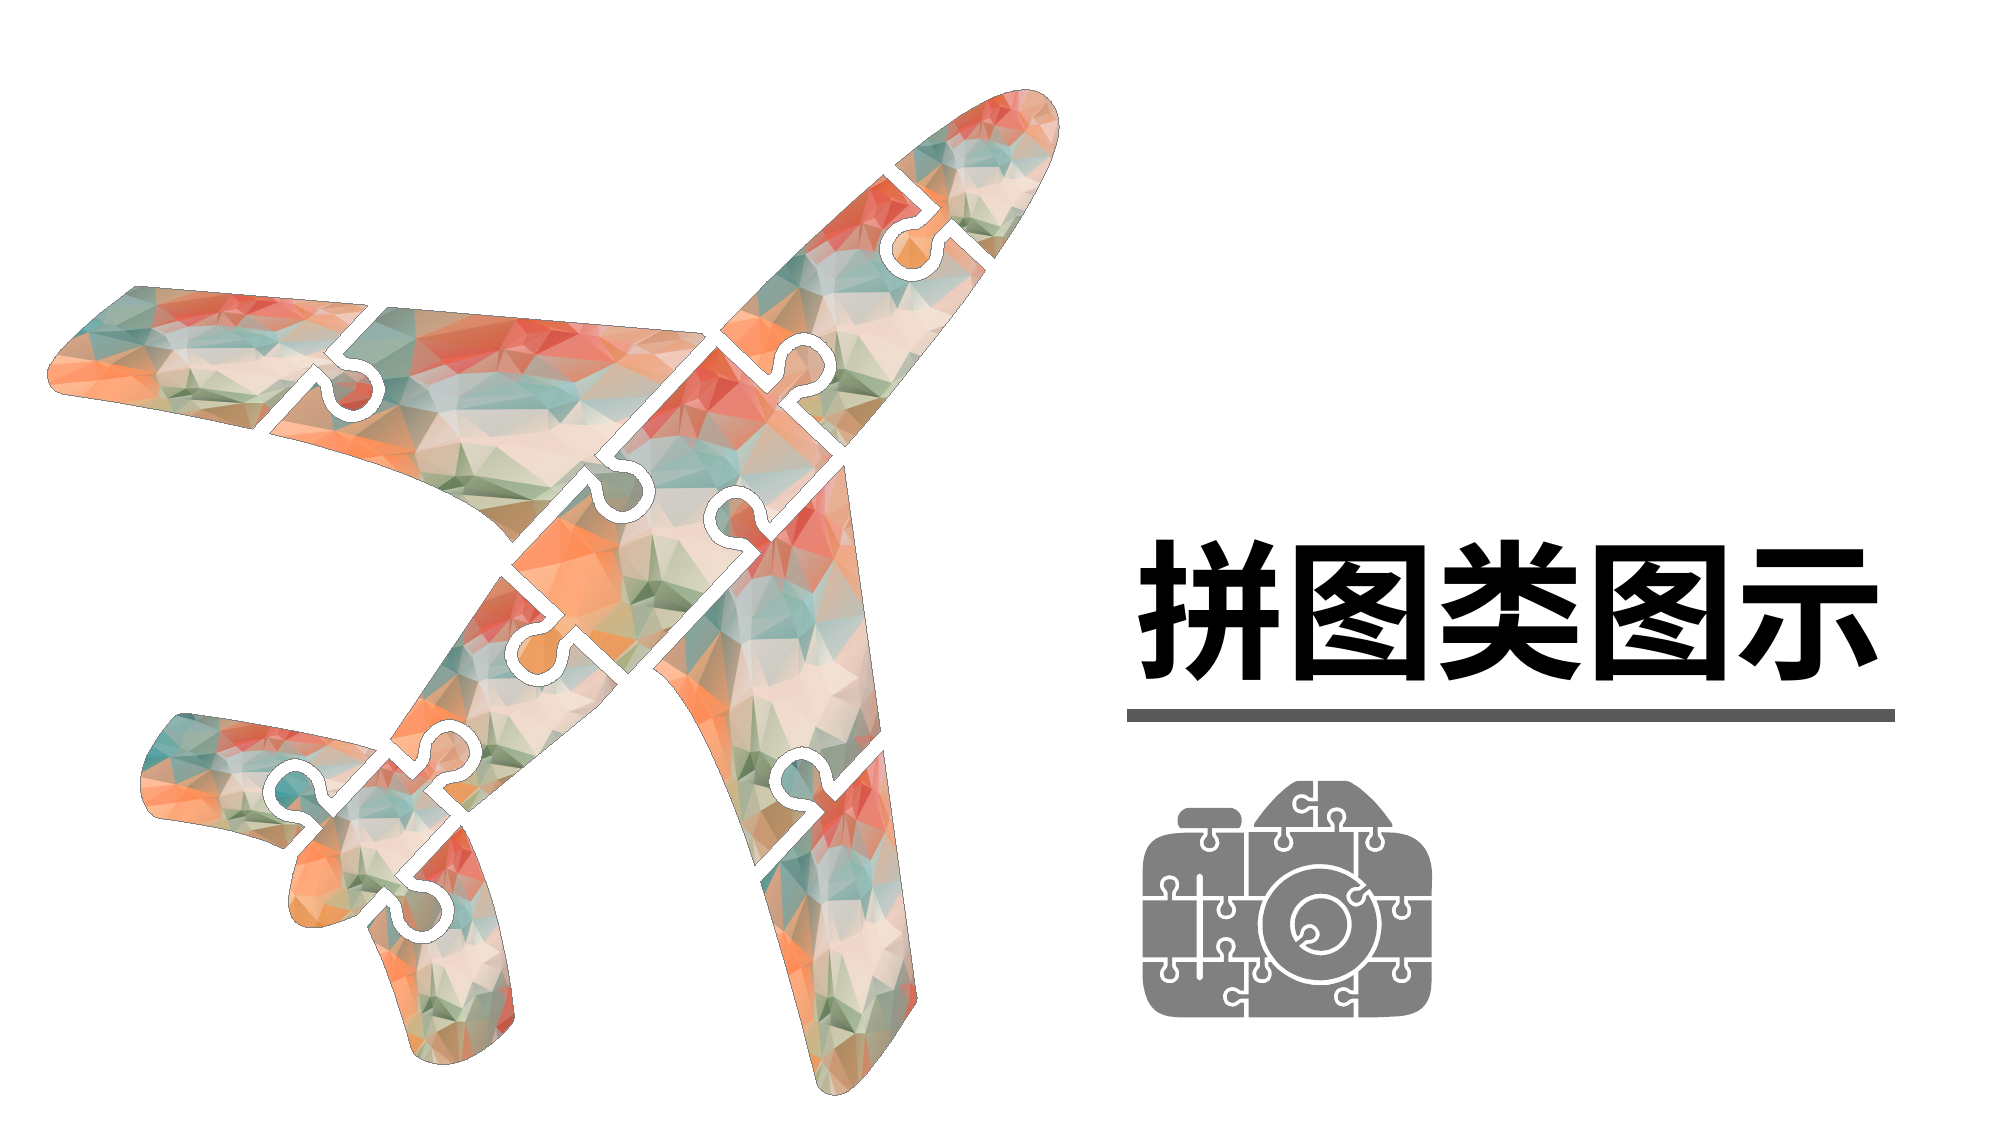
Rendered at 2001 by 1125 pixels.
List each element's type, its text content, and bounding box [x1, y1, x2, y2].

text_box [1142, 780, 1433, 1018]
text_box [47, 89, 1060, 1096]
text_box 拼图类图示 [1062, 509, 1959, 705]
